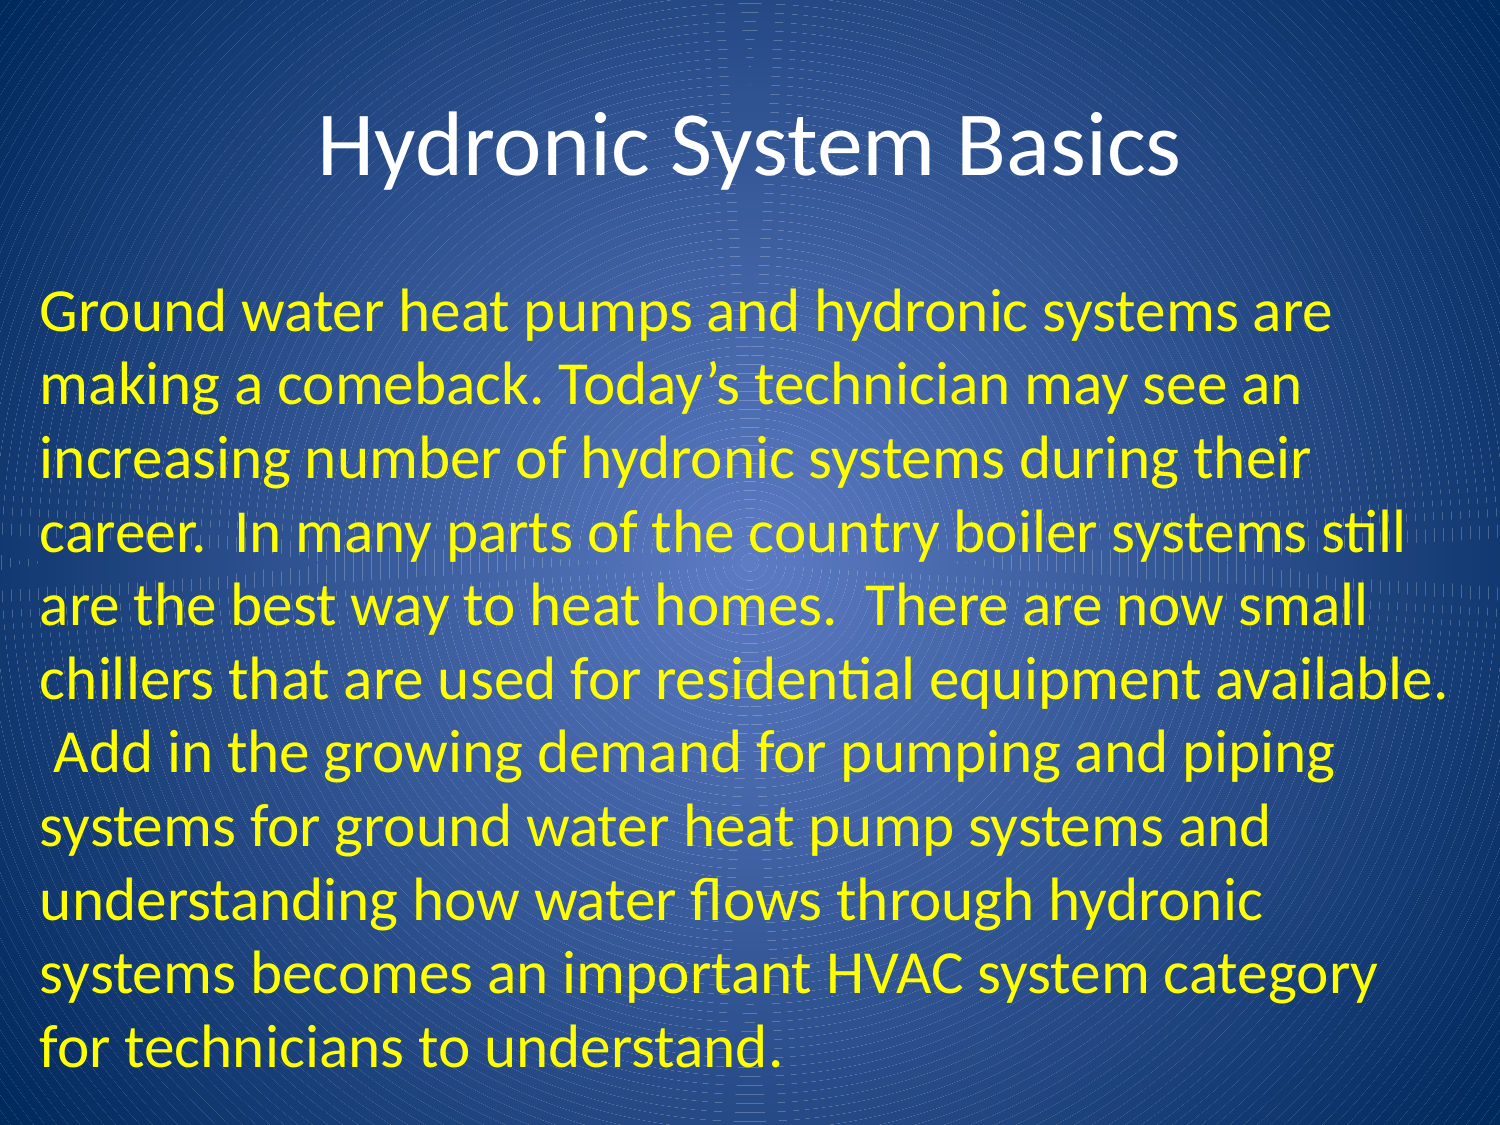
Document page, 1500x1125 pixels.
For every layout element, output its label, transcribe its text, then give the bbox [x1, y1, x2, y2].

list Ground water heat pumps and hydronic systems are making a comeback. Today’s technician may see an increasing number of hydronic systems during their career. In many parts of the country boiler systems still are the best way to heat homes. There are now small chillers that are used for residential equipment available. Add in the growing demand for pumping and piping systems for ground water heat pump systems and understanding how water flows through hydronic systems becomes an important HVAC system category for technicians to understand. [24, 262, 1475, 1100]
title Hydronic System Basics [75, 45, 1425, 233]
